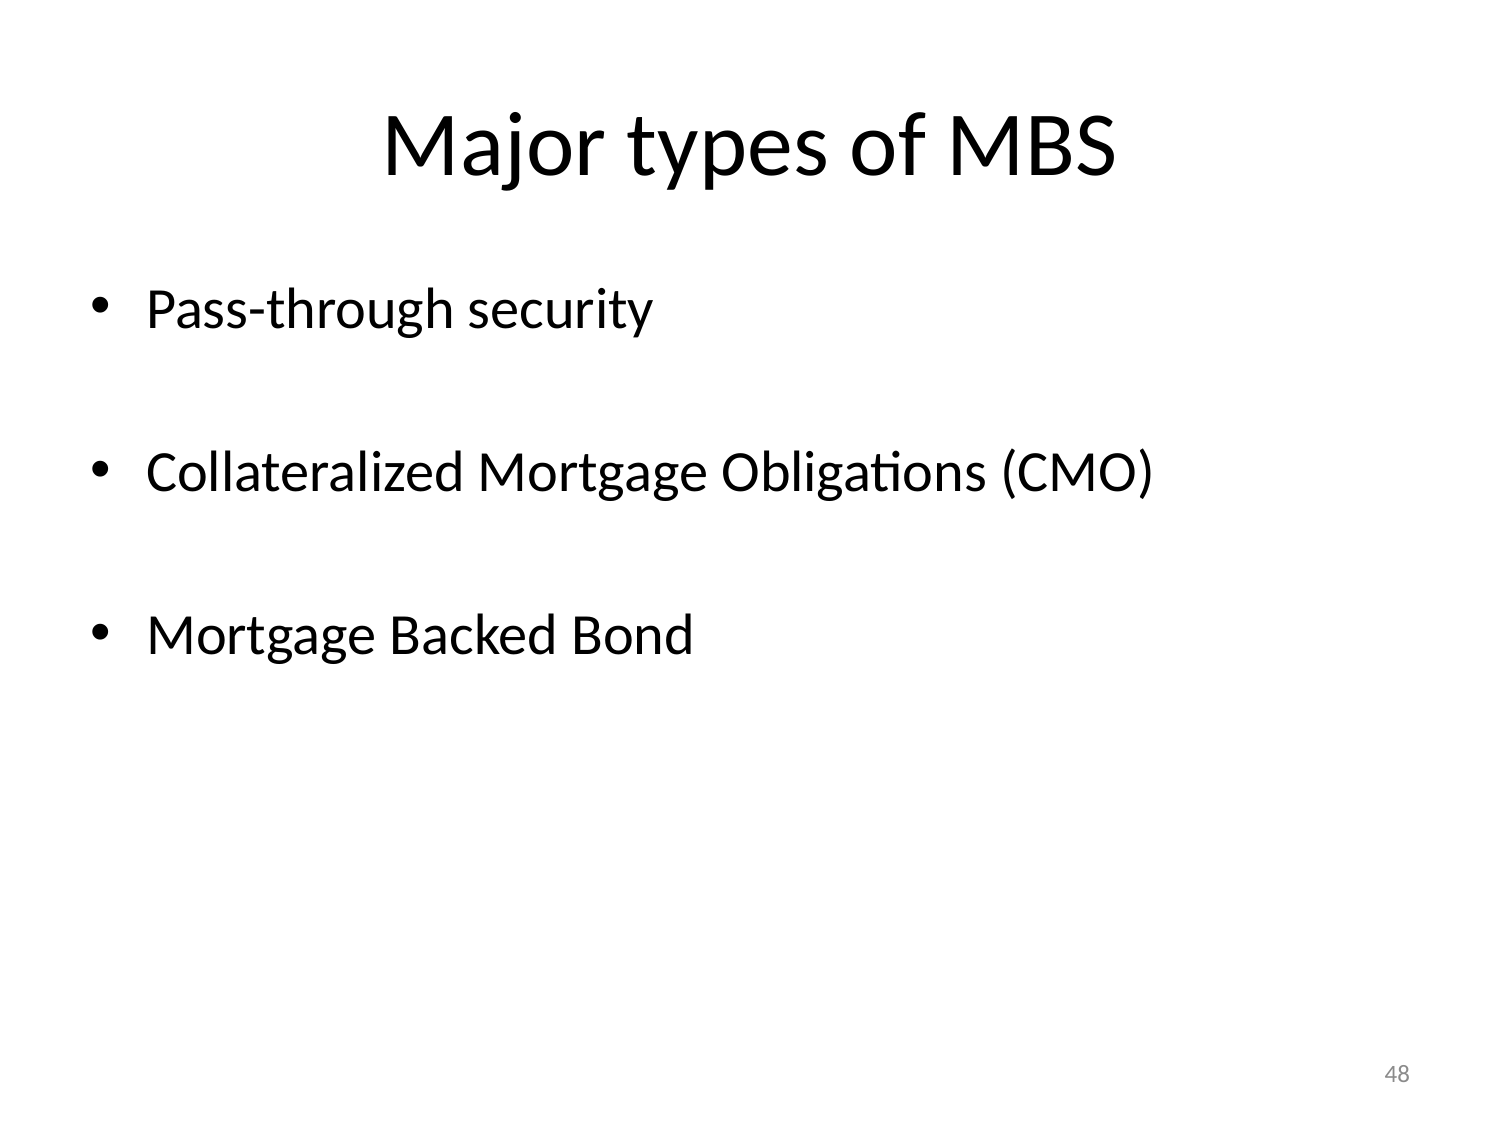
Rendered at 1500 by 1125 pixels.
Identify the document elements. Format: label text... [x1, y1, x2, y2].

title Major types of MBS [75, 45, 1425, 233]
list Pass-through security Collateralized Mortgage Obligations (CMO) Mortgage Backed Bond [75, 262, 1425, 1005]
slide_number 48 [1074, 1042, 1425, 1103]
